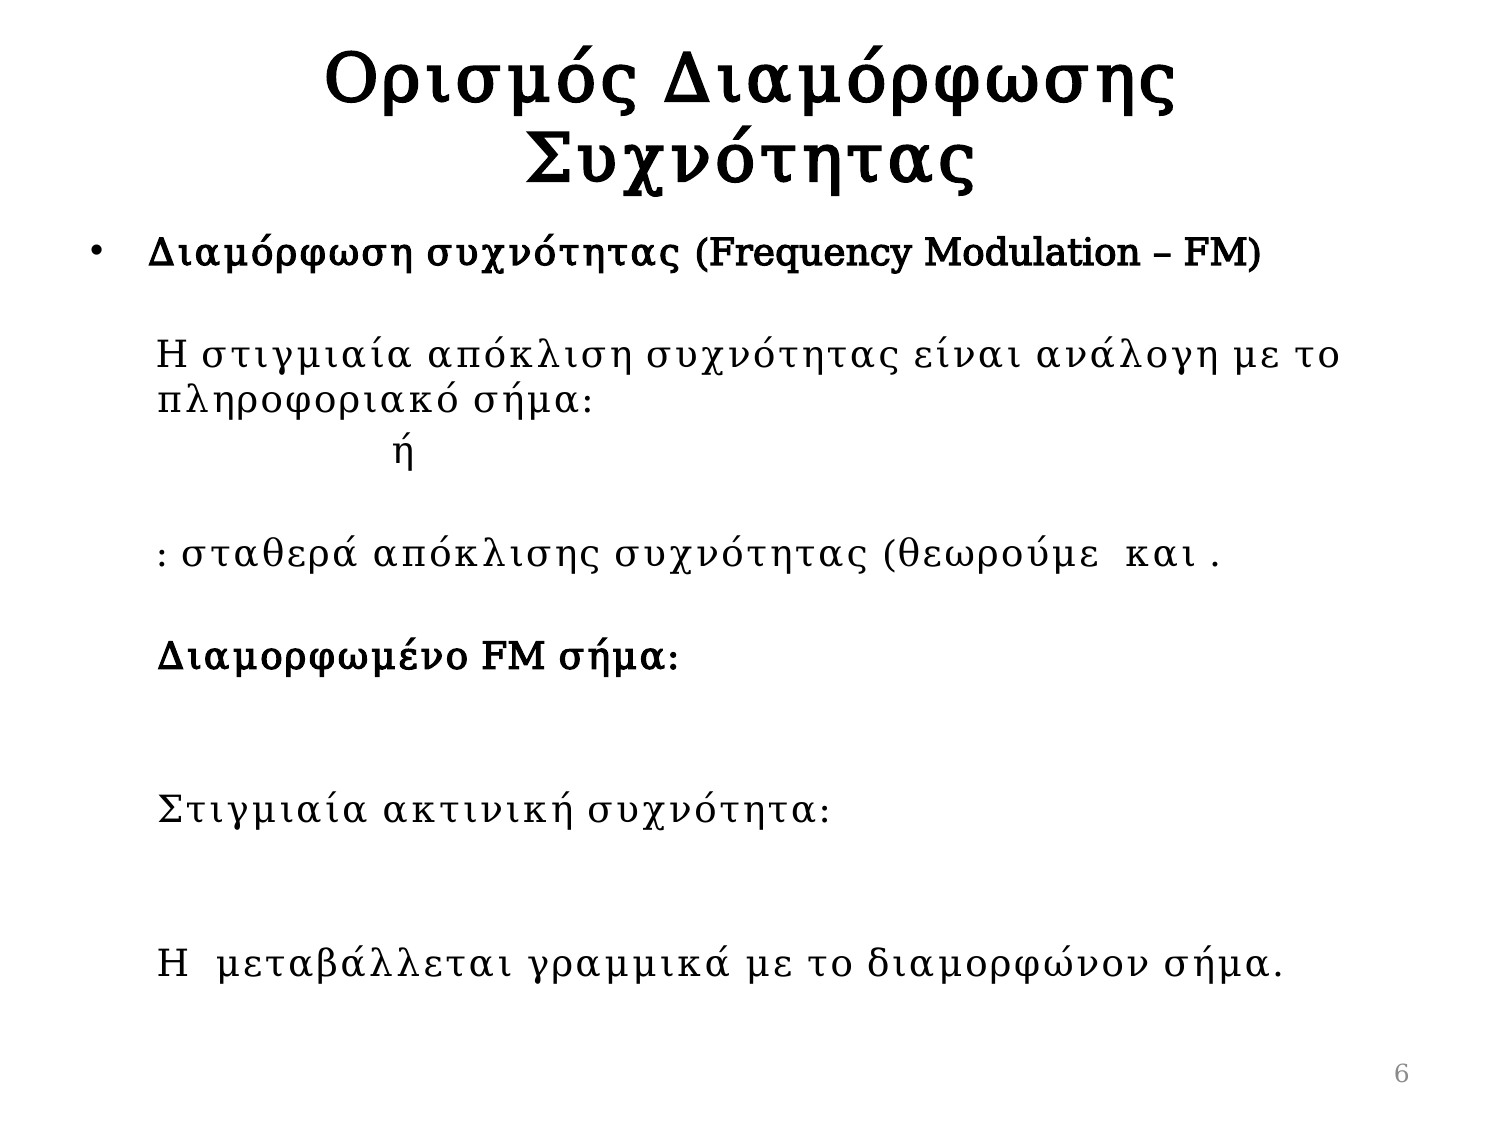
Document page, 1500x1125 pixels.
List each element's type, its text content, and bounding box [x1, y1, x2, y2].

title Ορισμός Διαμόρφωσης Συχνότητας [75, 20, 1425, 209]
slide_number 6 [1222, 1042, 1425, 1103]
